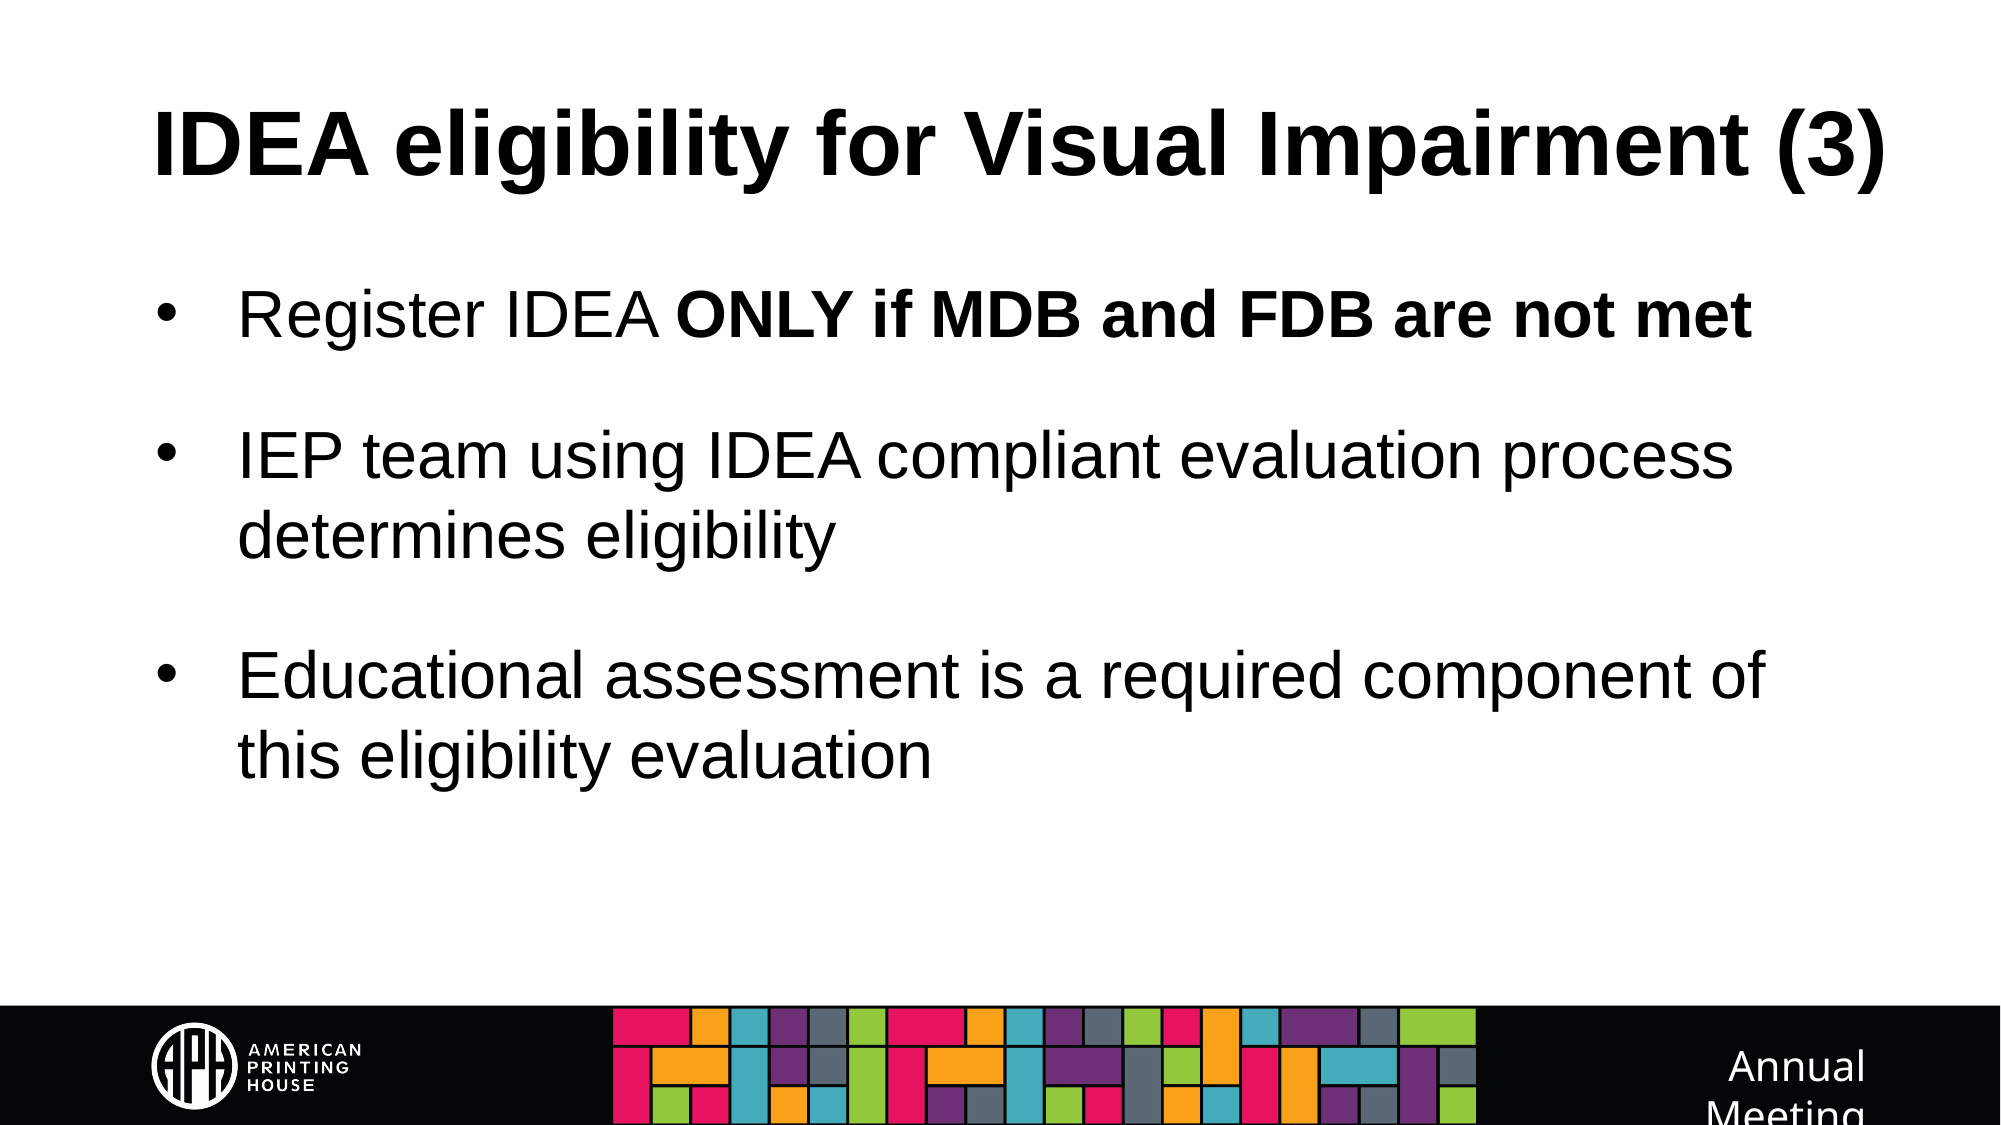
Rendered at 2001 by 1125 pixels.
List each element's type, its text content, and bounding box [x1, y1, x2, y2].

picture [1846, 1111, 1858, 1125]
picture [1821, 1111, 1833, 1125]
list Register IDEA ONLY if MDB and FDB are not met IEP team using IDEA compliant evaluation process determines eligibility Educational assessment is a required component of this eligibility evaluation [137, 263, 1863, 929]
picture [1711, 1105, 1719, 1125]
picture [1727, 1107, 1734, 1125]
picture [1748, 1111, 1760, 1118]
title IDEA eligibility for Visual Impairment (3) [137, 59, 1952, 232]
picture [1771, 1111, 1783, 1118]
picture [0, 0, 2001, 1125]
